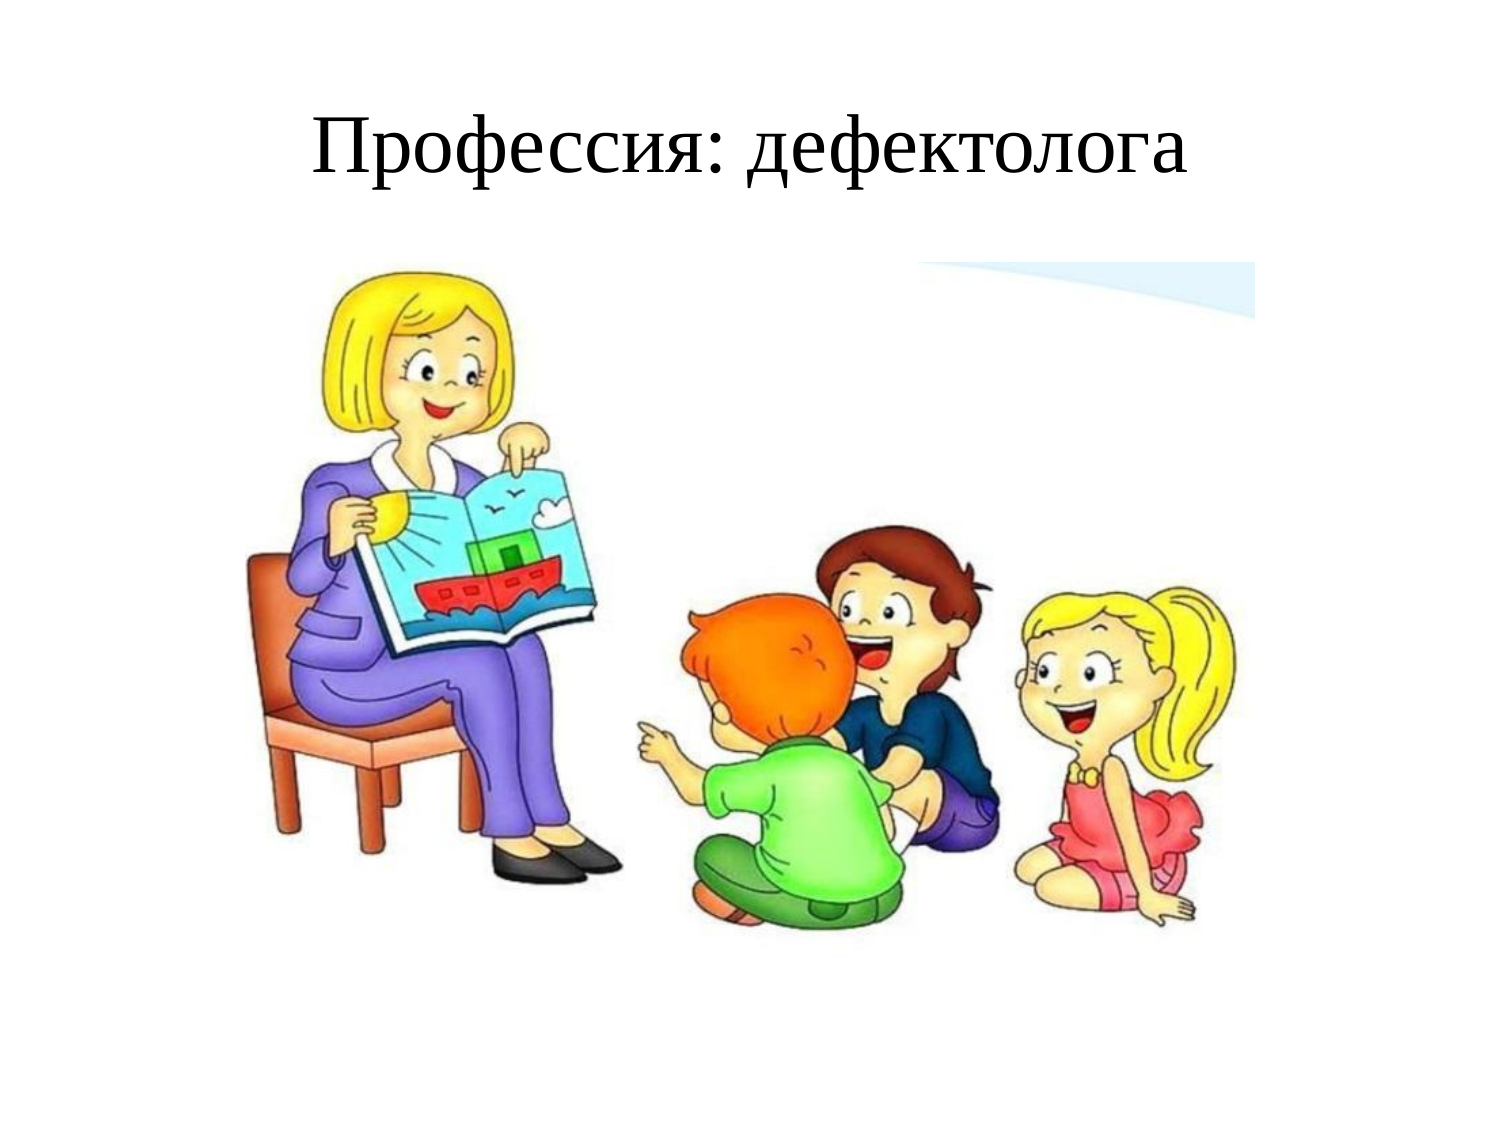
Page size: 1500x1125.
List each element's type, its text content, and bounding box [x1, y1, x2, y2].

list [244, 262, 1256, 1006]
title Профессия: дефектолога [75, 45, 1425, 233]
